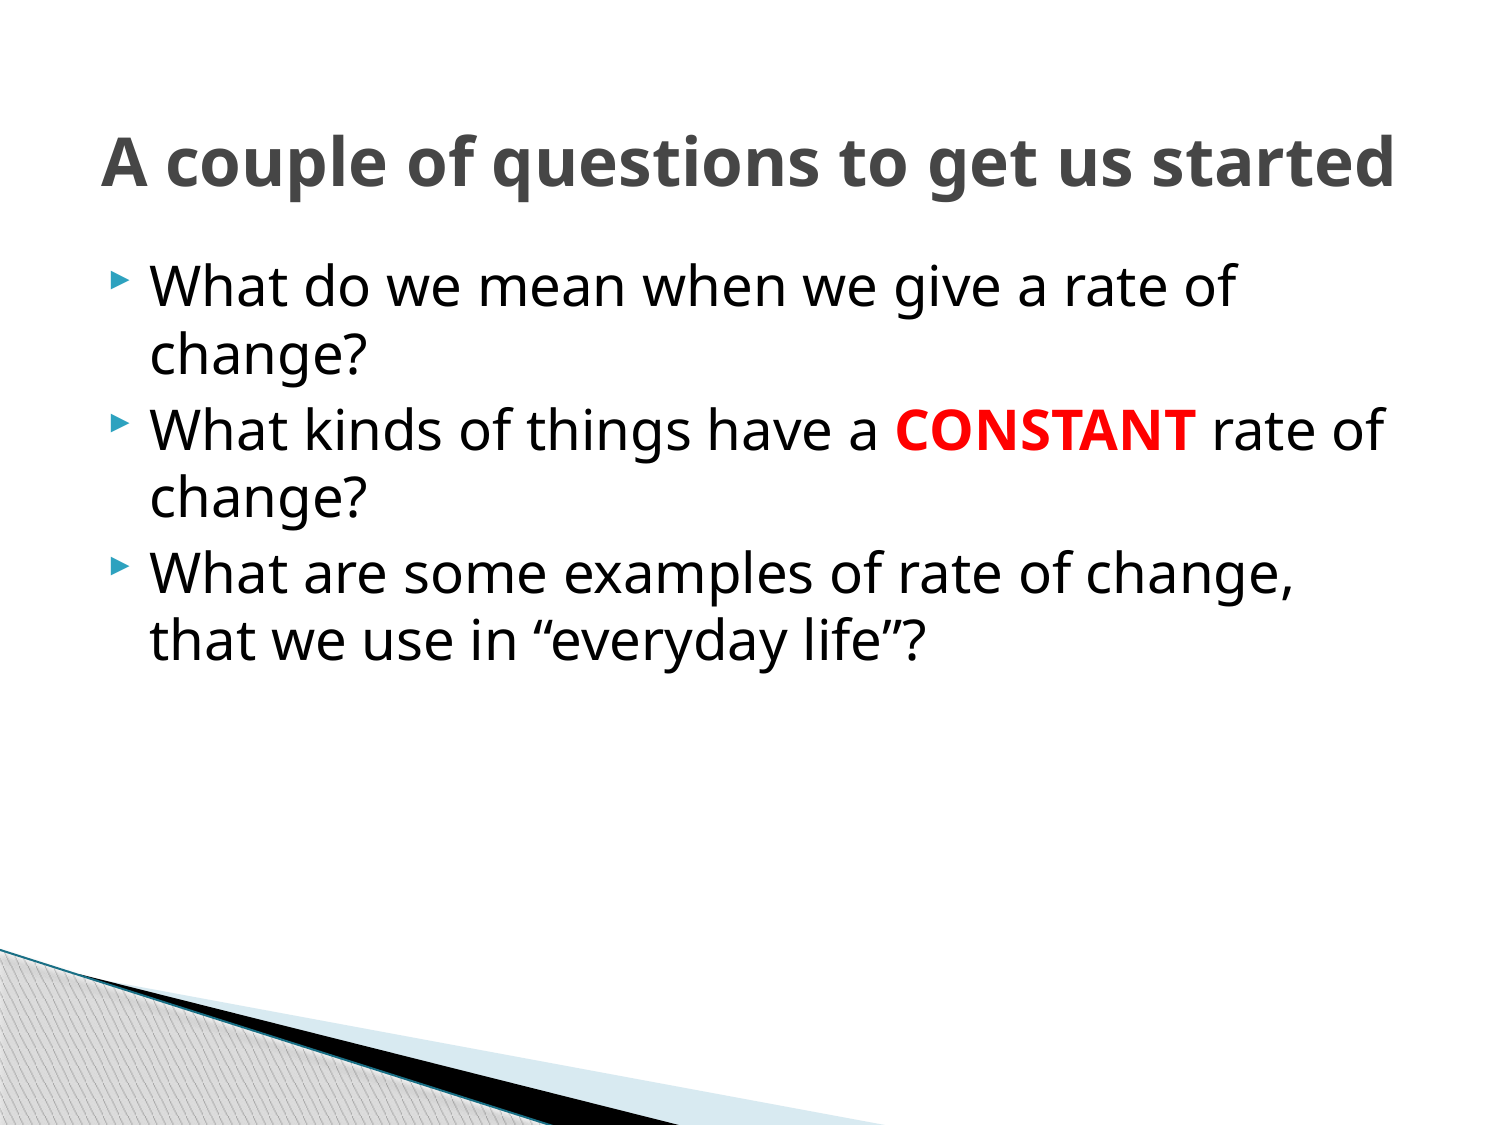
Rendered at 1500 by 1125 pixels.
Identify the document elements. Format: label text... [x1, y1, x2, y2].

title A couple of questions to get us started [75, 24, 1425, 213]
list What do we mean when we give a rate of change? What kinds of things have a CONSTANT rate of change? What are some examples of rate of change, that we use in “everyday life”? [75, 243, 1425, 986]
